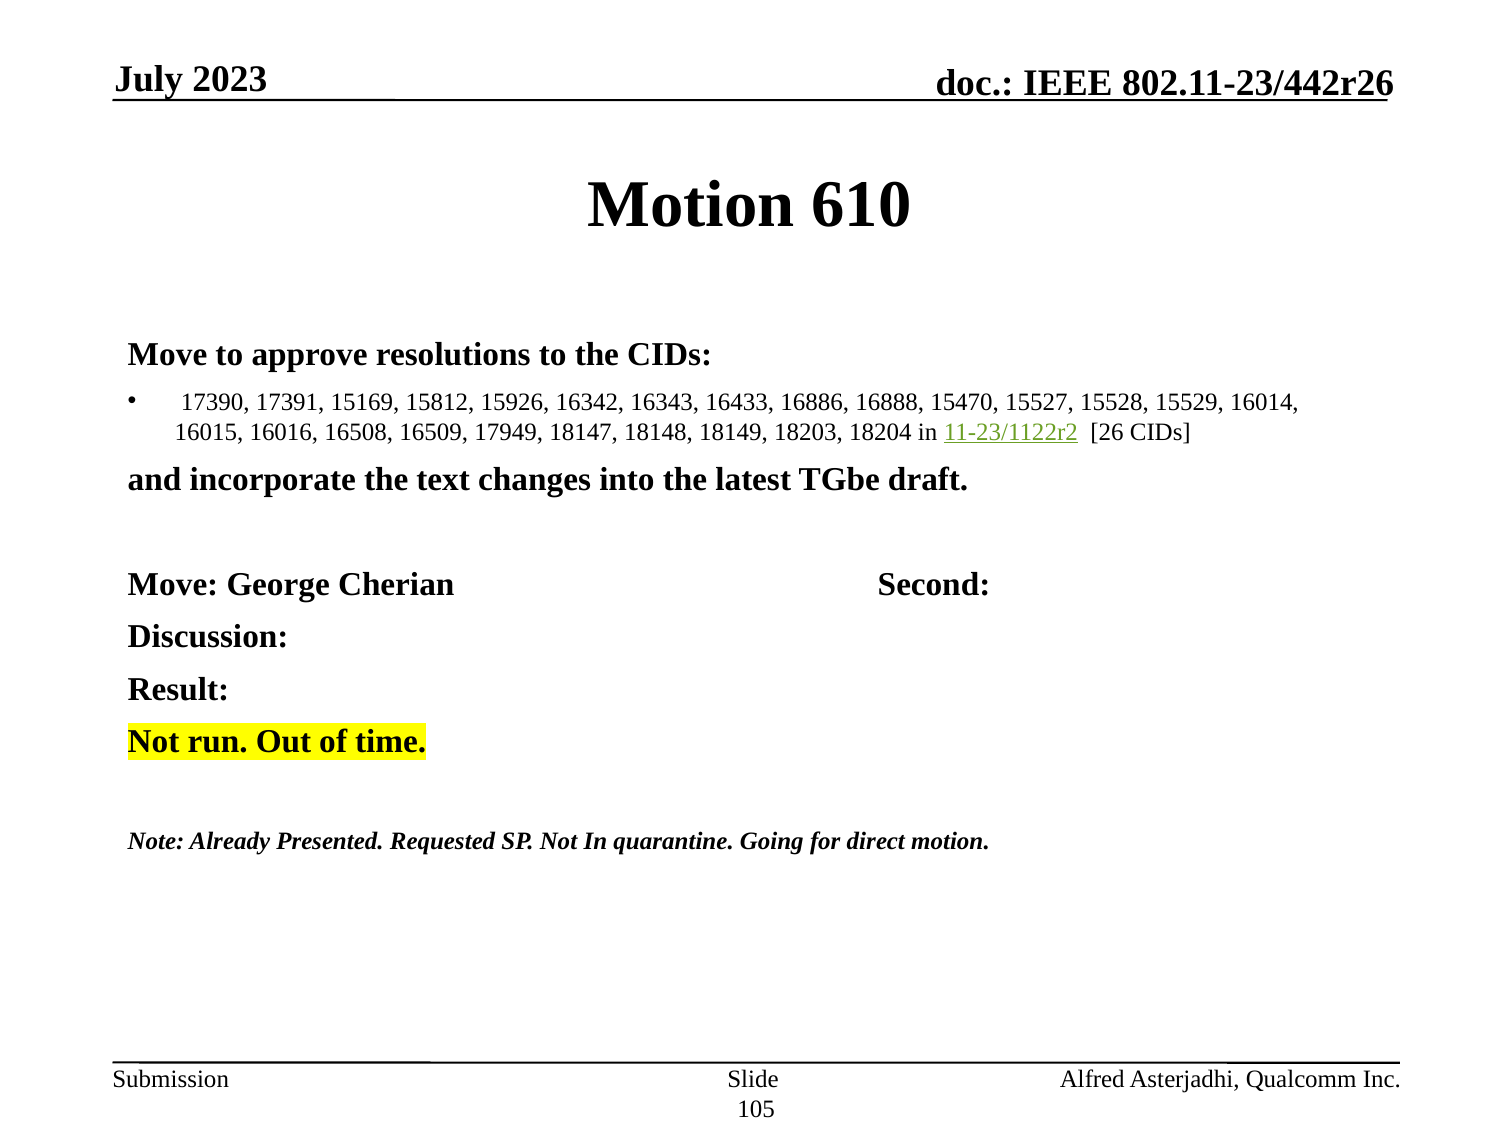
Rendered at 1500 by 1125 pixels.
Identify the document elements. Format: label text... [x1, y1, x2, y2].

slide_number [114, 54, 423, 100]
slide_number Slide 105 [712, 1061, 800, 1123]
title Motion 610 [112, 112, 1388, 288]
footer Alfred Asterjadhi, Qualcomm Inc. [878, 1061, 1402, 1093]
list Move to approve resolutions to the CIDs: 17390, 17391, 15169, 15812, 15926, 16342, 16343, 16433, 16886, 16888, 15470, 15527, 15528, 15529, 16014, 16015, 16016, 16508, 16509, 17949, 18147, 18148, 18149, 18203, 18204 in 11-23/1122r2 [26 CIDs] and incorporate the text changes into the latest TGbe draft. Move: George Cherian Second: Discussion: Result: Not run. Out of time. Note: Already Presented. Requested SP. Not In quarantine. Going for direct motion. [112, 324, 1388, 1063]
